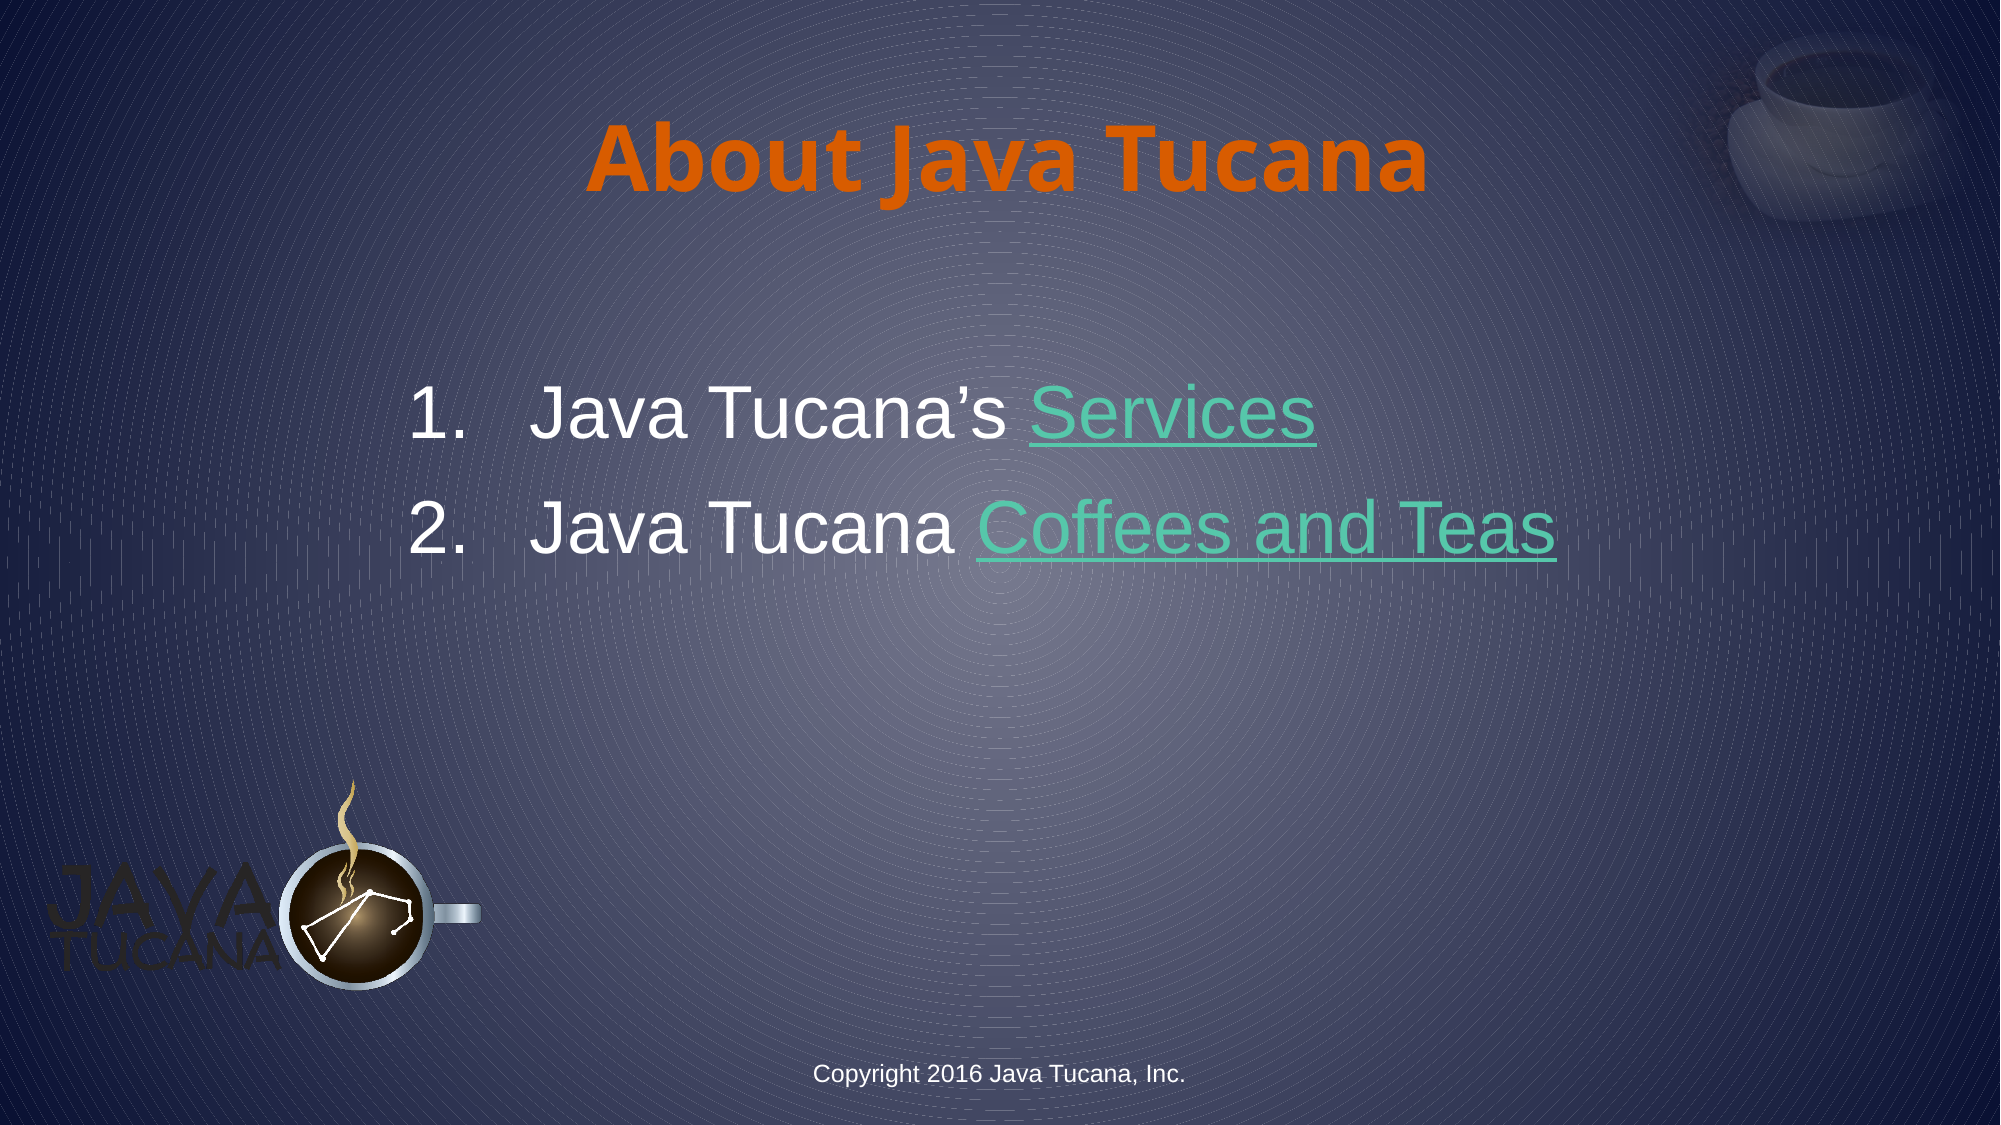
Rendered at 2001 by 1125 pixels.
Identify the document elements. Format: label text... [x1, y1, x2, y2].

text_box Java Tucana’s Services Java Tucana Coffees and Teas [393, 356, 1625, 577]
title About Java Tucana [184, 42, 1835, 281]
picture [27, 774, 494, 1001]
footer Copyright 2016 Java Tucana, Inc. [662, 1042, 1338, 1103]
